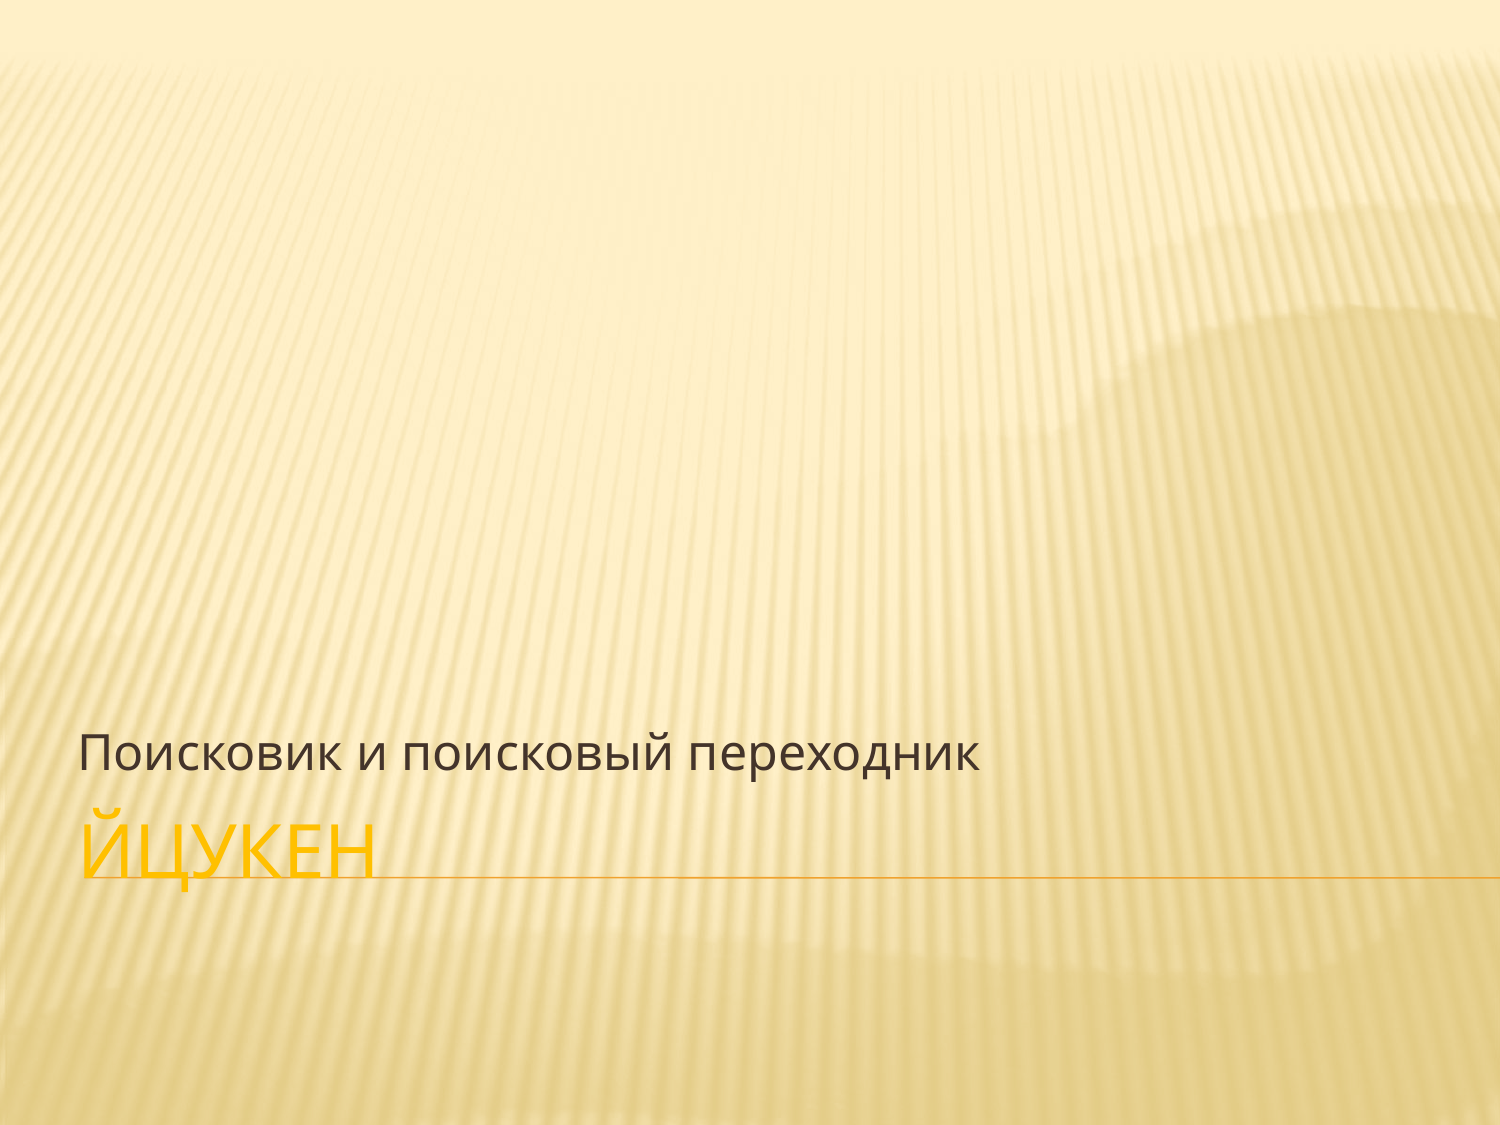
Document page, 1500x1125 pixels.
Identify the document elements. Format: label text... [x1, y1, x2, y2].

title ЙЦУКЕН [62, 796, 1450, 997]
subtitle Поисковик и поисковый переходник [62, 637, 1450, 788]
